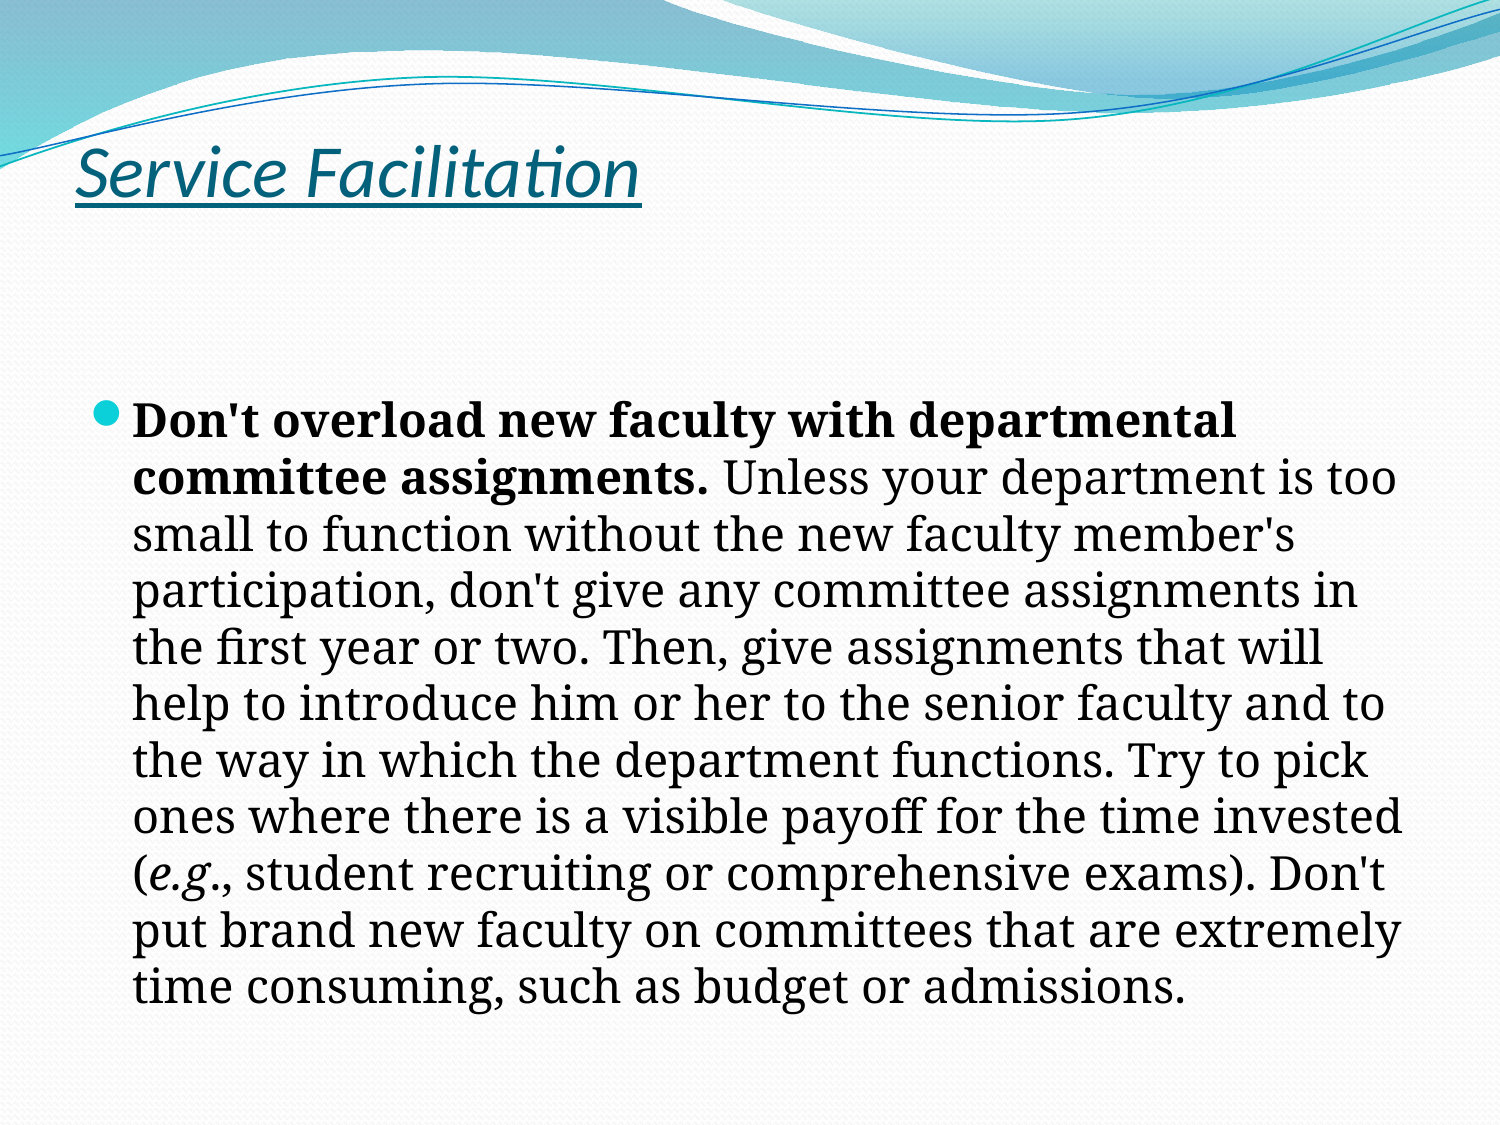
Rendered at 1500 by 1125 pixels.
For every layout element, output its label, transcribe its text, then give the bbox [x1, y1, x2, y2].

title Service Facilitation [75, 115, 1425, 303]
list Don't overload new faculty with departmental committee assignments. Unless your department is too small to function without the new faculty member's participation, don't give any committee assignments in the first year or two. Then, give assignments that will help to introduce him or her to the senior faculty and to the way in which the department functions. Try to pick ones where there is a visible payoff for the time invested (e.g., student recruiting or comprehensive exams). Don't put brand new faculty on committees that are extremely time consuming, such as budget or admissions. [75, 317, 1425, 1038]
